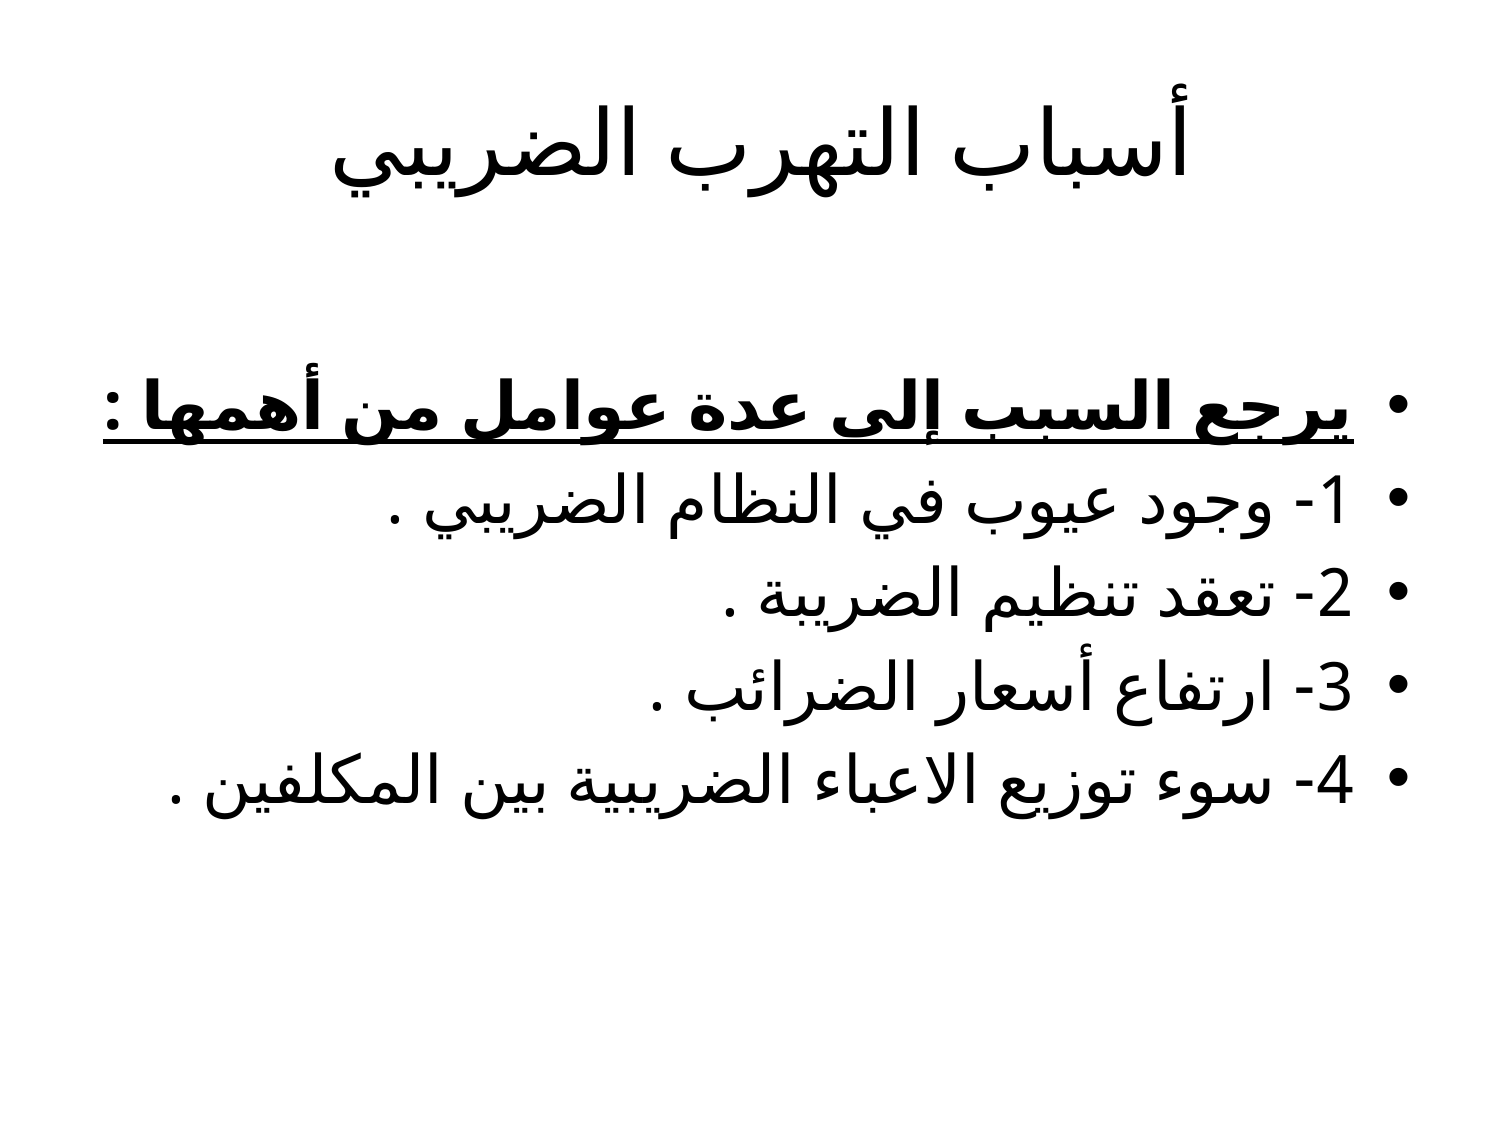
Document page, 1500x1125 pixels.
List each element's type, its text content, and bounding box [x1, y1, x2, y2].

list يرجع السبب إلى عدة عوامل من أهمها : 1- وجود عيوب في النظام الضريبي . 2- تعقد تنظيم الضريبة . 3- ارتفاع أسعار الضرائب . 4- سوء توزيع الاعباء الضريبية بين المكلفين . [75, 262, 1425, 1005]
title أسباب التهرب الضريبي [75, 45, 1425, 233]
